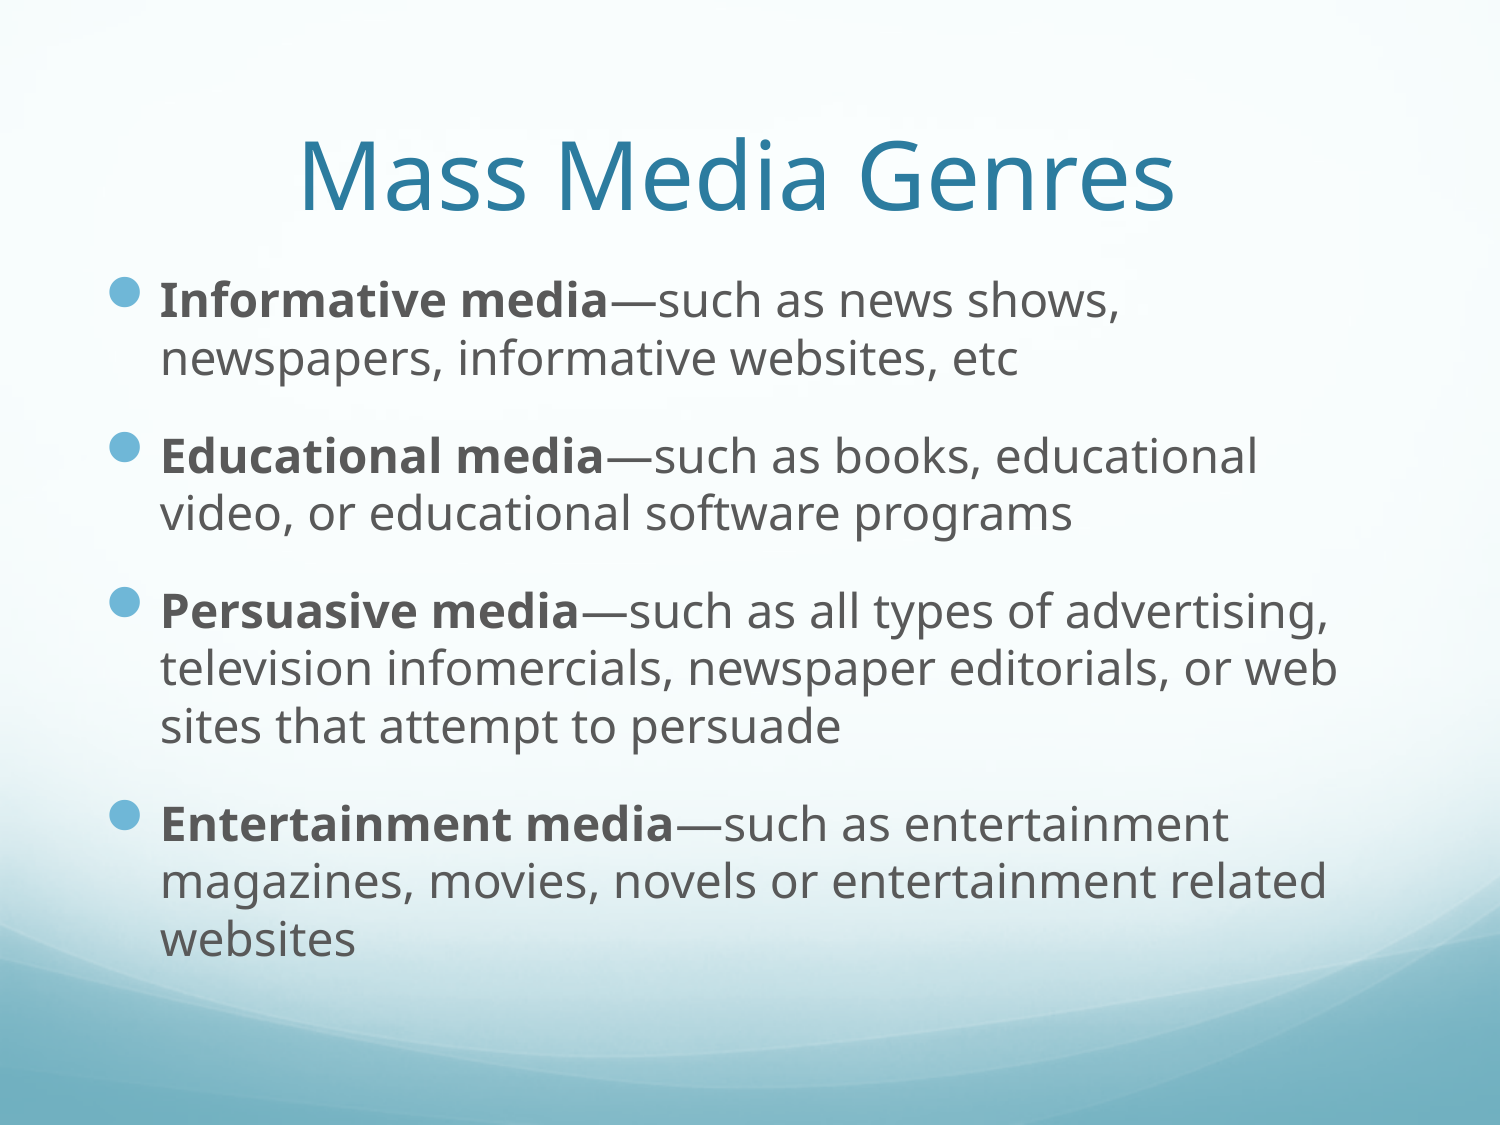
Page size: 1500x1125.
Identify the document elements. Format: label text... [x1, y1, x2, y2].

list Informative media—such as news shows, newspapers, informative websites, etc Educational media—such as books, educational video, or educational software programs Persuasive media—such as all types of advertising, television infomercials, newspaper editorials, or web sites that attempt to persuade Entertainment media—such as entertainment magazines, movies, novels or entertainment related websites [90, 262, 1410, 975]
title Mass Media Genres [90, 17, 1410, 237]
